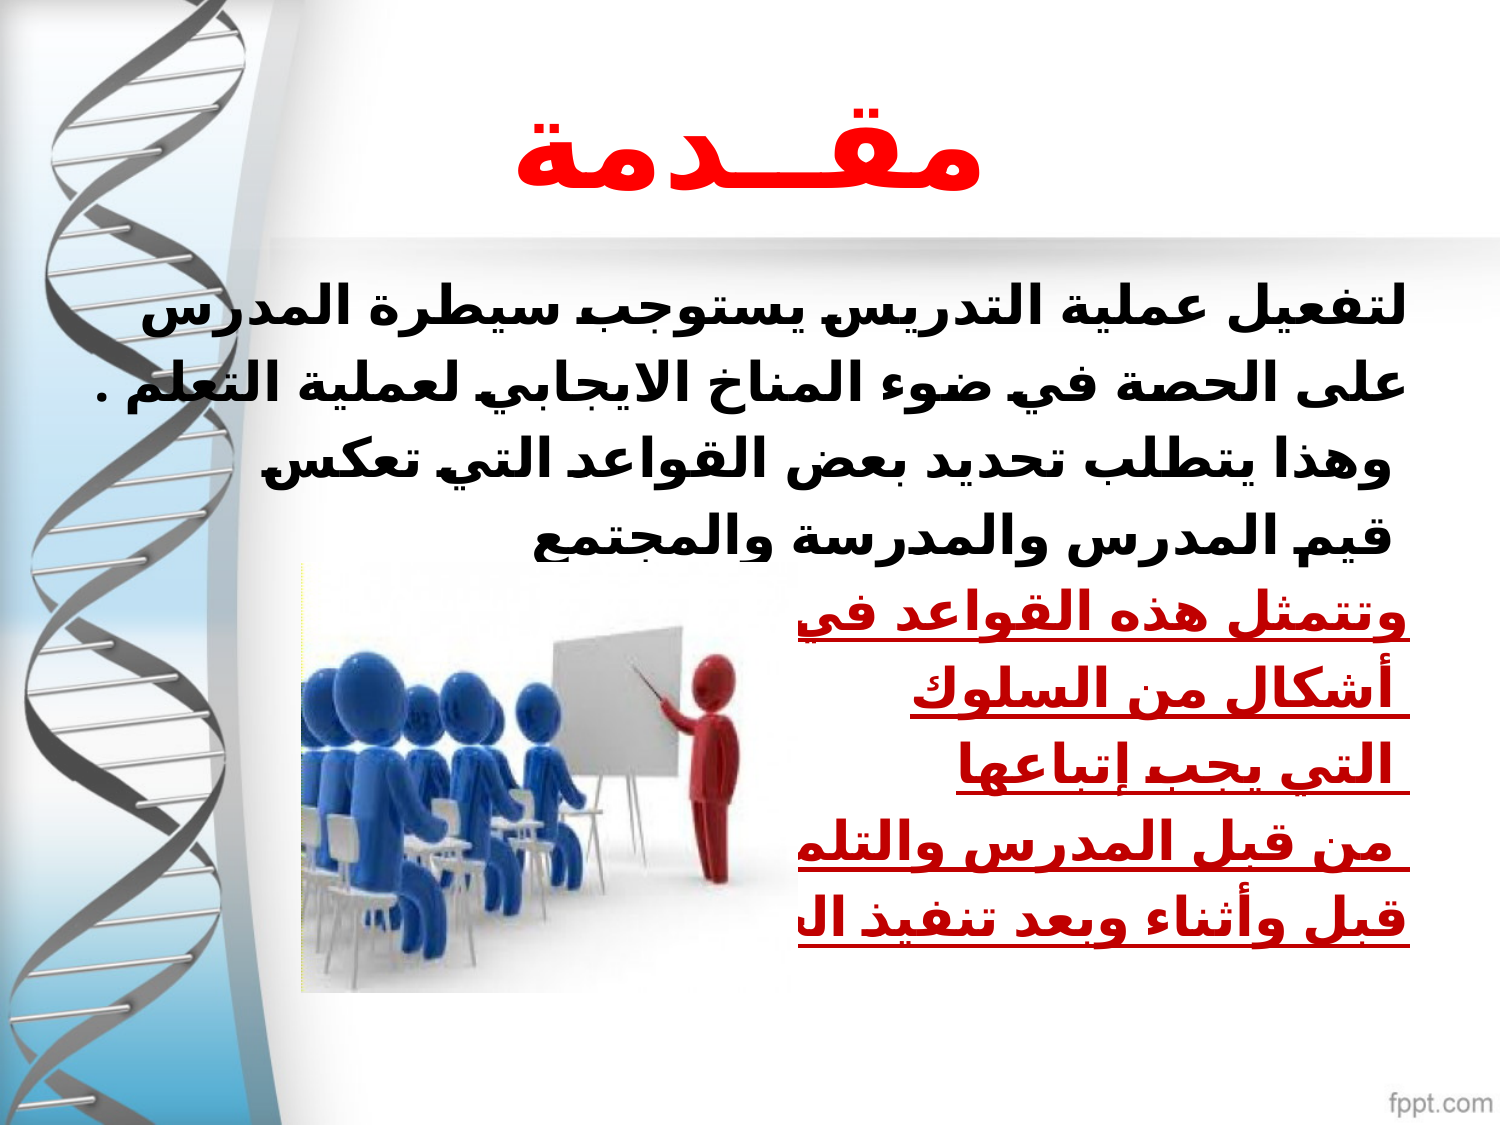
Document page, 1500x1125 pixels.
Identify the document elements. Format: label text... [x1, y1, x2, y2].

list لتفعيل عملية التدريس يستوجب سيطرة المدرس على الحصة في ضوء المناخ الايجابي لعملية التعلم . وهذا يتطلب تحديد بعض القواعد التي تعكس قيم المدرس والمدرسة والمجتمع وتتمثل هذه القواعد في أشكال من السلوك التي يجب إتباعها من قبل المدرس والتلميذ قبل وأثناء وبعد تنفيذ الحصة [75, 262, 1425, 1005]
picture [300, 562, 798, 993]
title مقــدمة [75, 45, 1425, 233]
